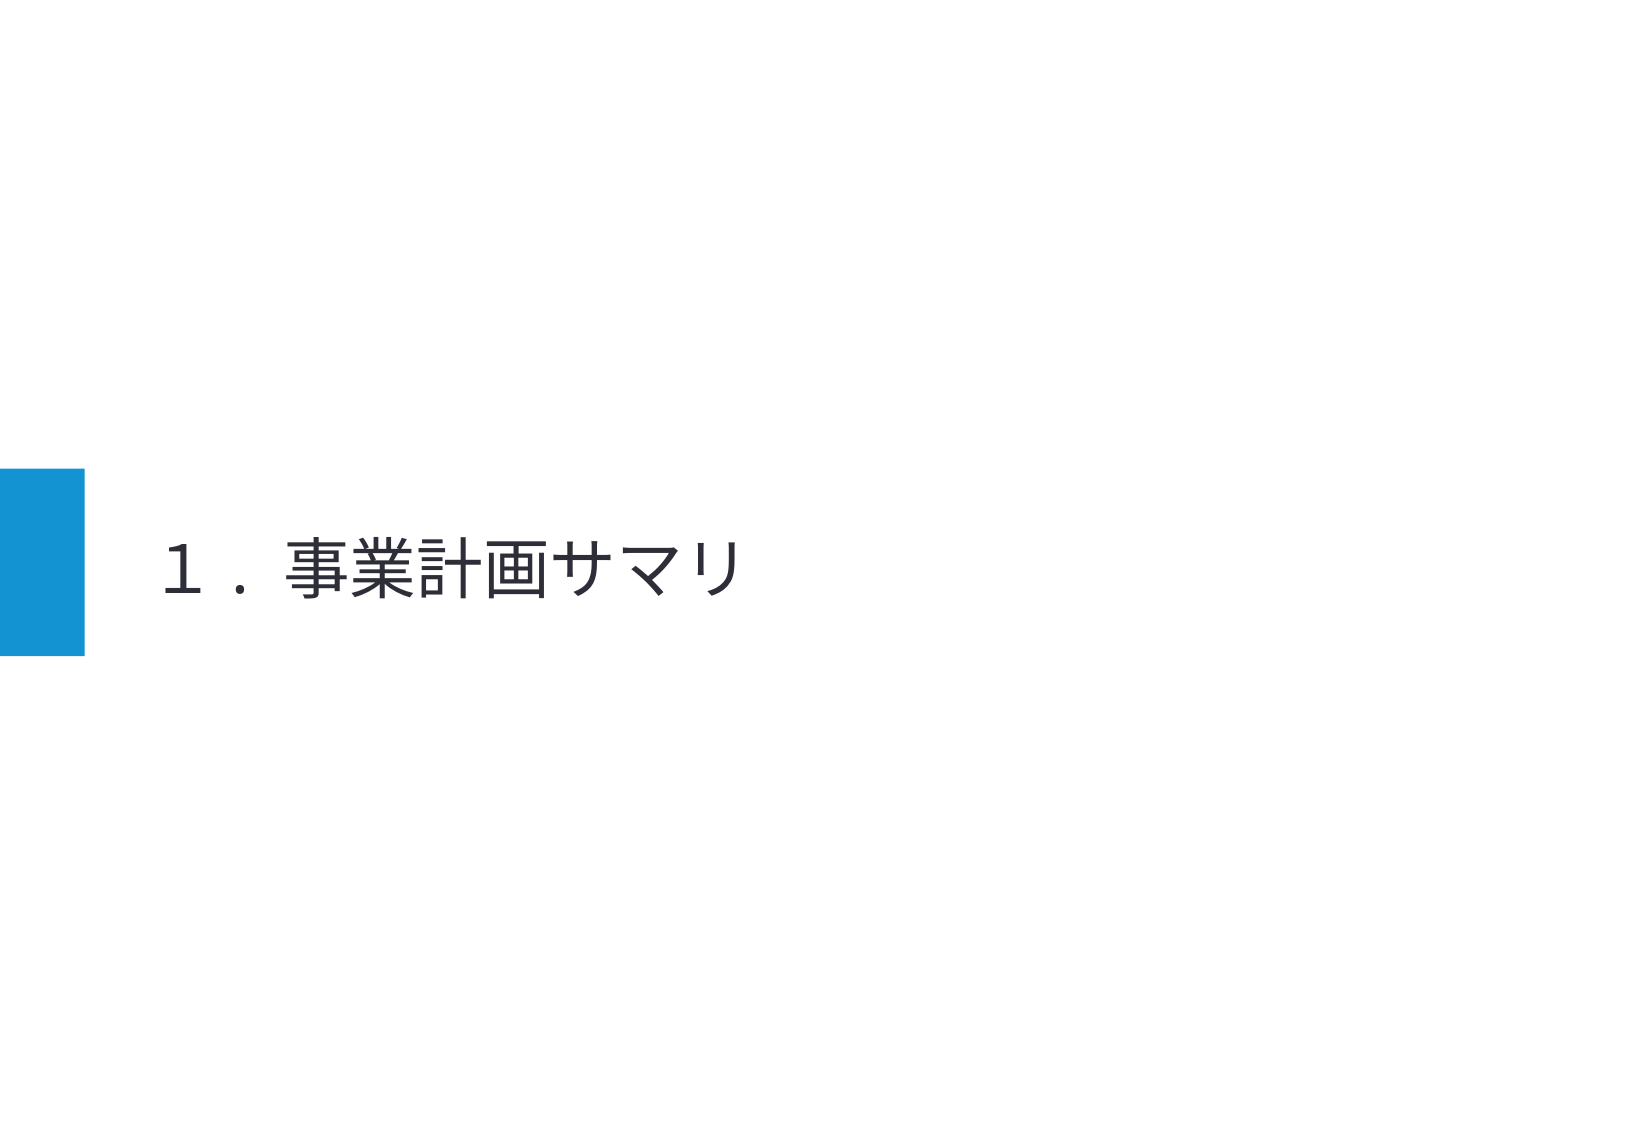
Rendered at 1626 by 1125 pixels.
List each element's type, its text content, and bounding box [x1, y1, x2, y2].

list １. 事業計画サマリ [134, 463, 1341, 662]
